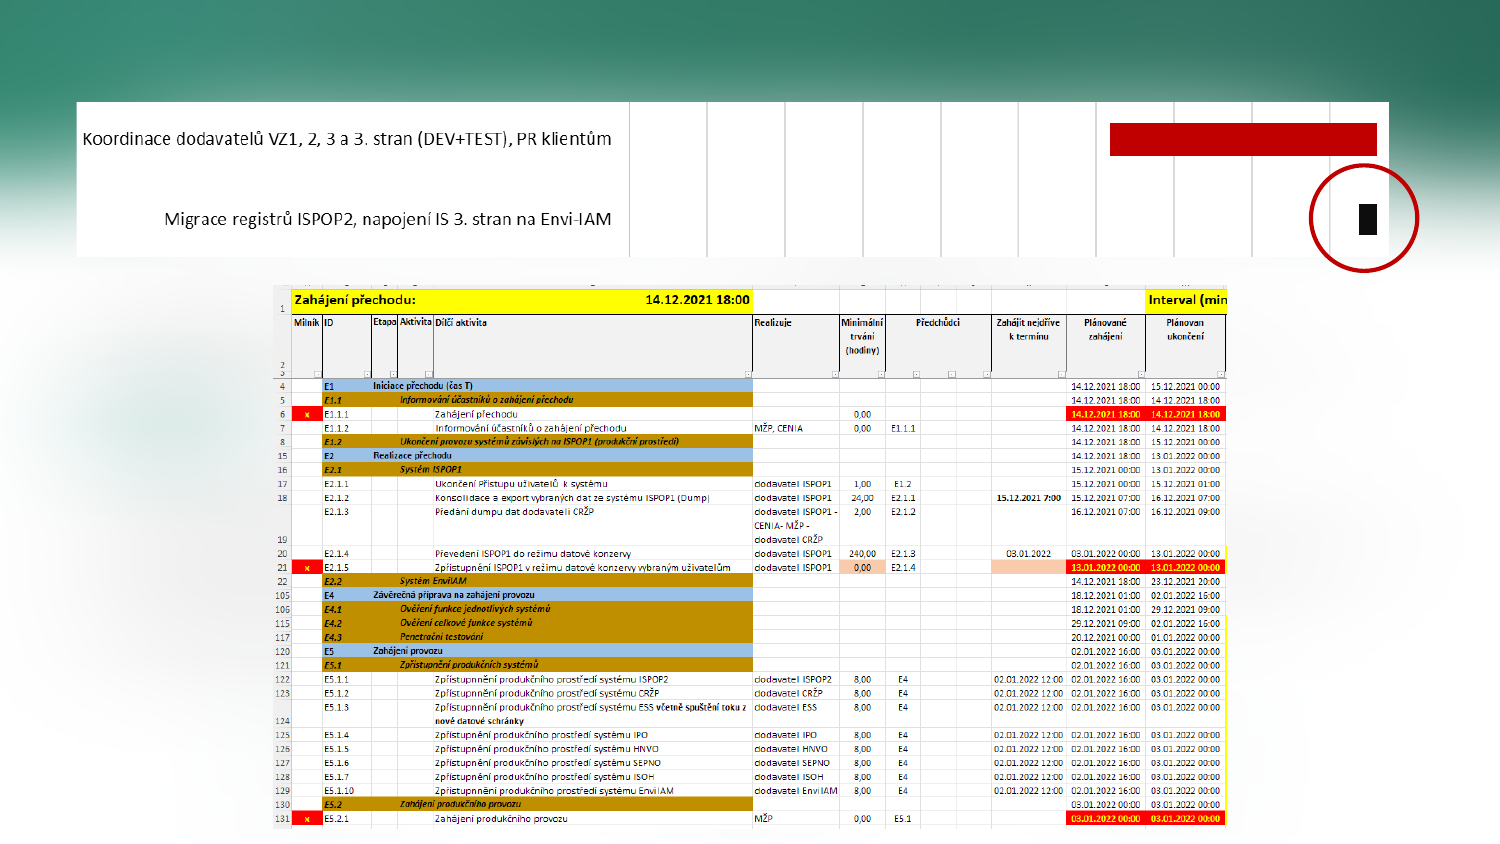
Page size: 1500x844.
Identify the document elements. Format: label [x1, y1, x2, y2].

picture [0, 0, 1500, 844]
text_box [1337, 171, 1420, 273]
